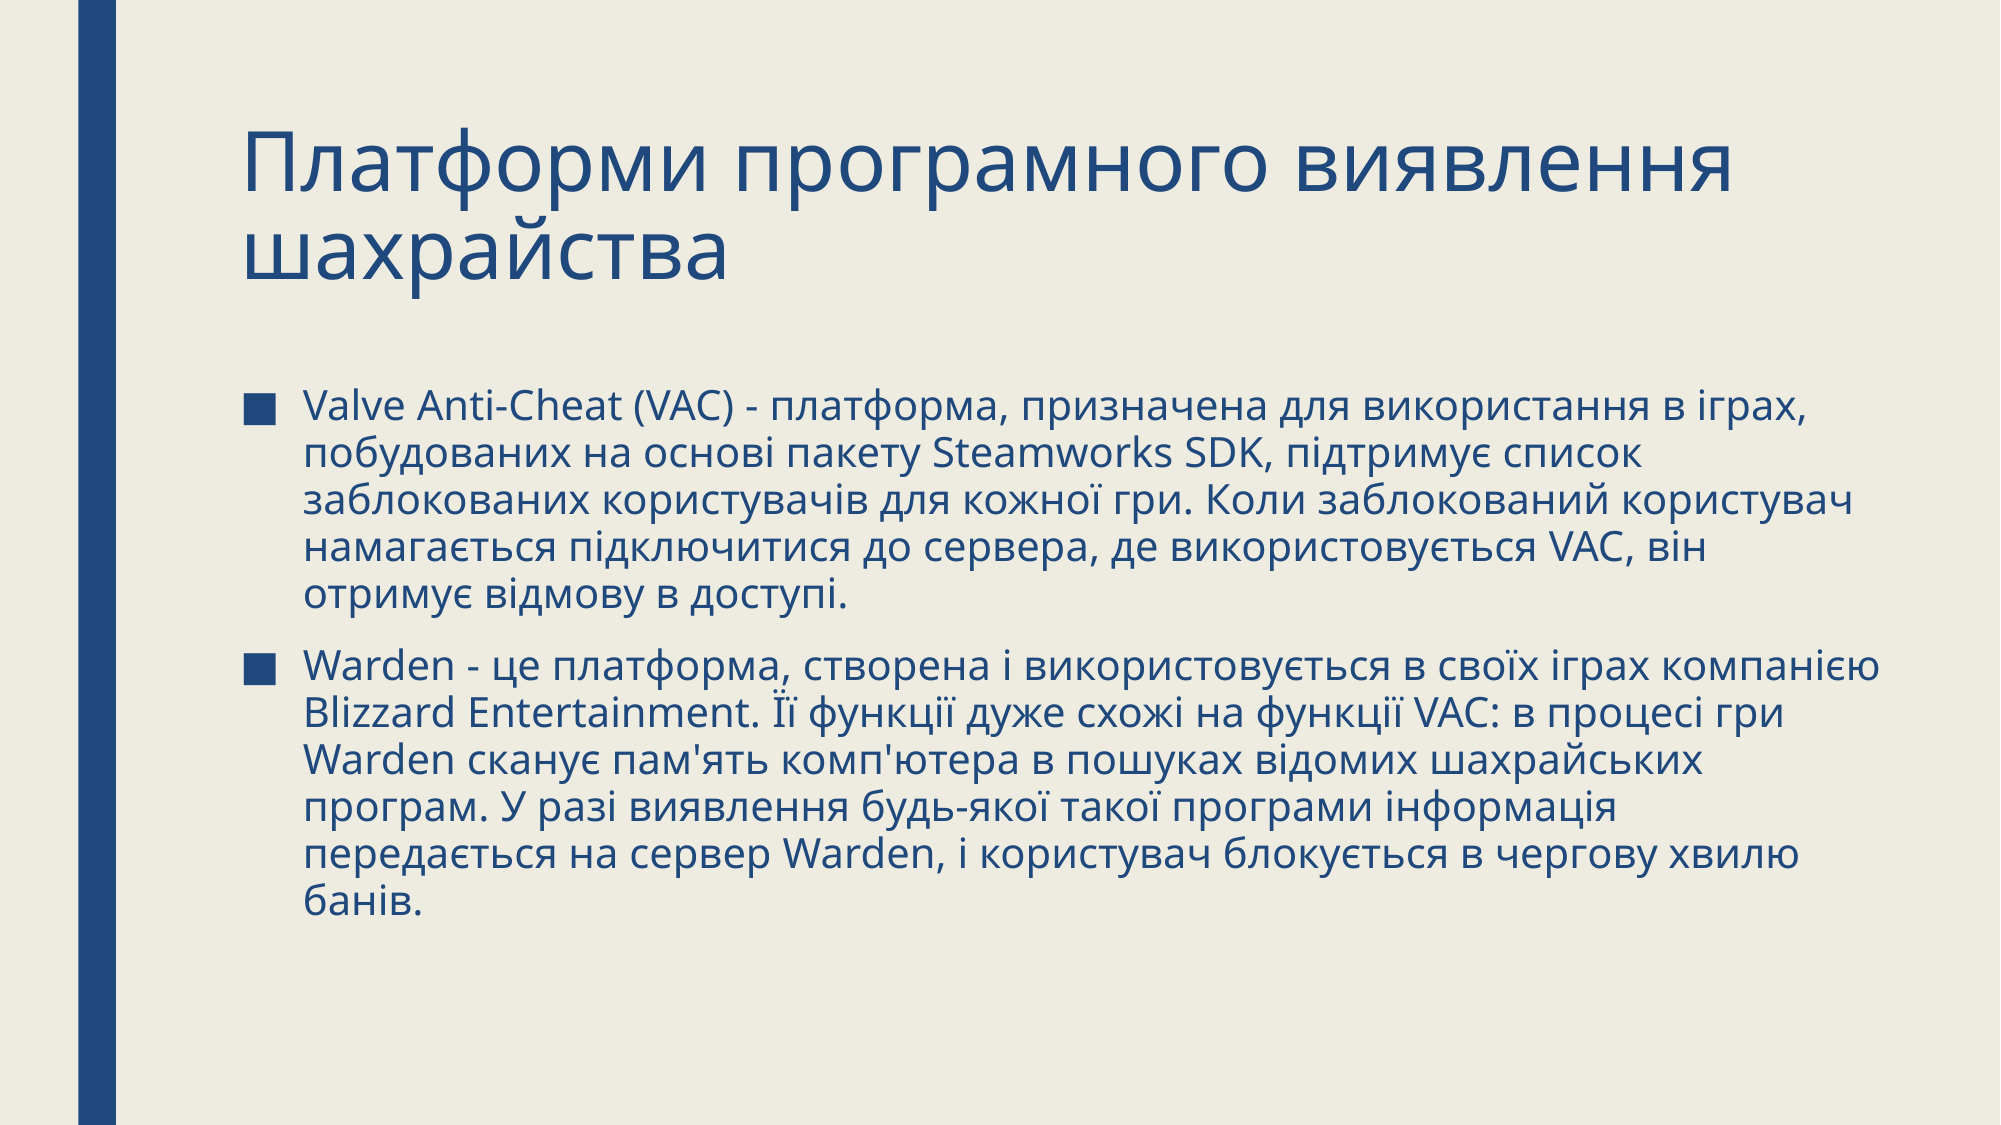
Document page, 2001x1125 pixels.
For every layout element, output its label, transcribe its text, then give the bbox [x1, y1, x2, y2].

list Valve Anti-Cheat (VAC) - платформа, призначена для використання в іграх, побудованих на основі пакету Steamworks SDK, підтримує список заблокованих користувачів для кожної гри. Коли заблокований користувач намагається підключитися до сервера, де використовується VAC, він отримує відмову в доступі. Warden - це платформа, створена і використовується в своїх іграх компанією Blizzard Entertainment. Її функції дуже схожі на функції VAC: в процесі гри Warden сканує пам'ять комп'ютера в пошуках відомих шахрайських програм. У разі виявлення будь-якої такої програми інформація передається на сервер Warden, і користувач блокується в чергову хвилю банів. [225, 375, 1898, 1058]
title Платформи програмного виявлення шахрайства [225, 112, 1862, 357]
